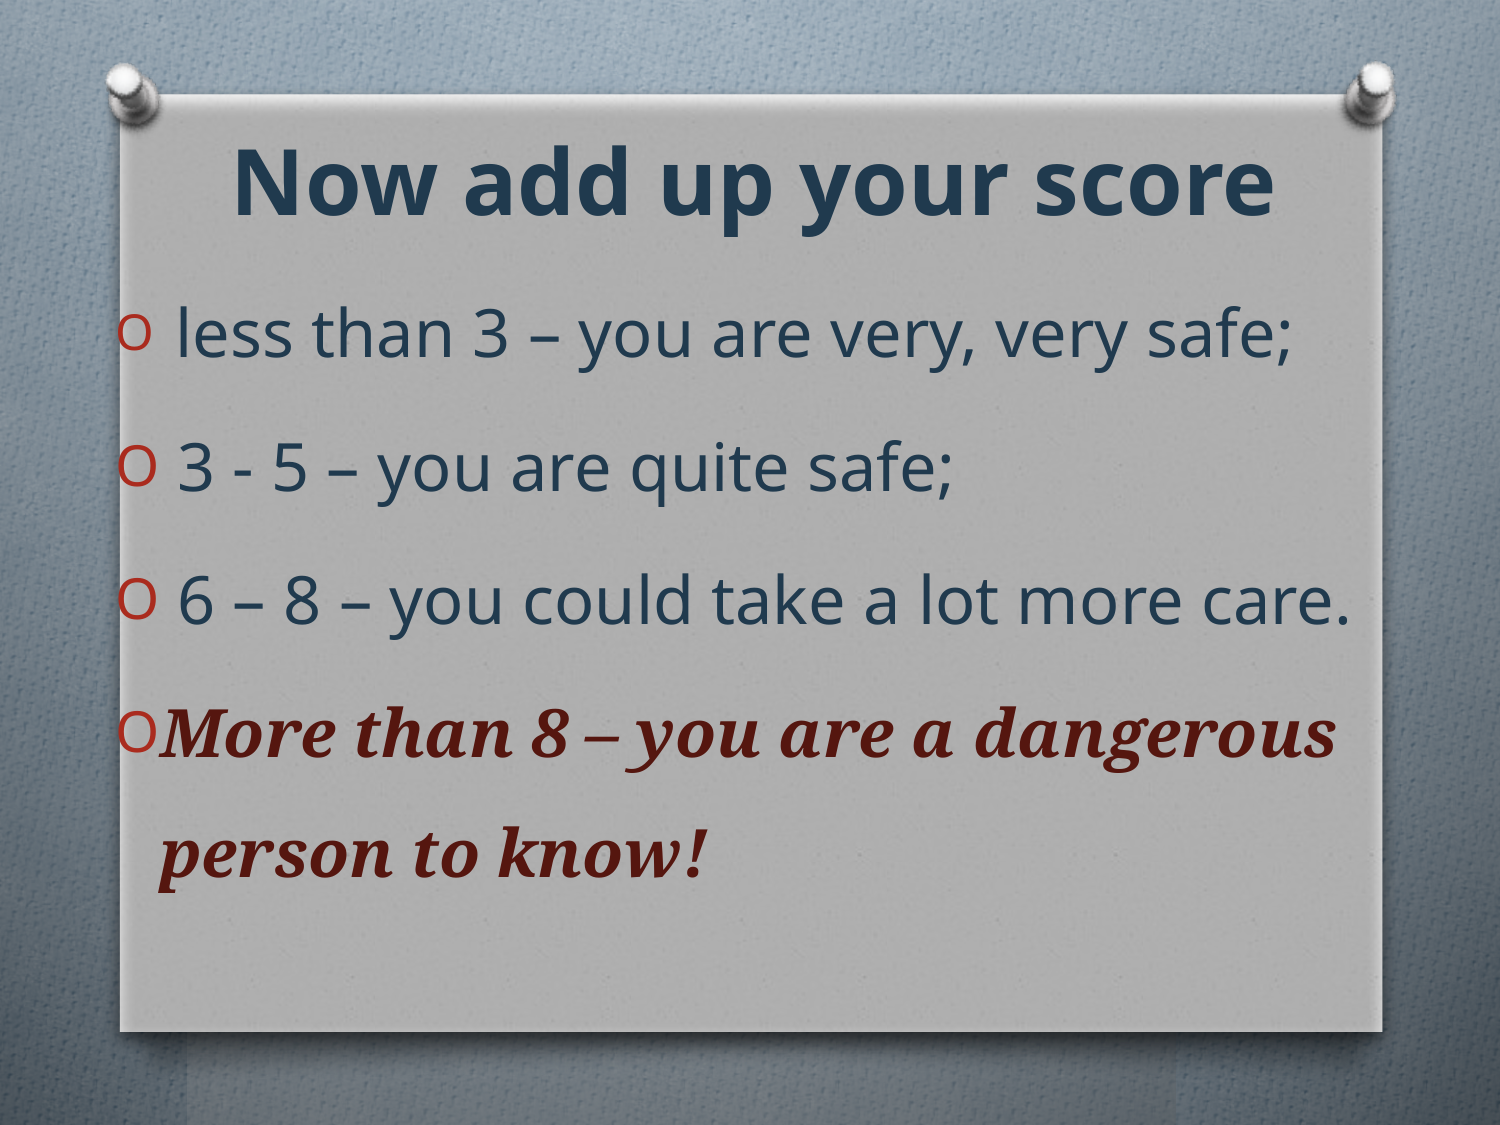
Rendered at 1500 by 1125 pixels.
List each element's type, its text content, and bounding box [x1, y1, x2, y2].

list less than 3 – you are very, very safe; 3 - 5 – you are quite safe; 6 – 8 – you could take a lot more care. More than 8 – you are a dangerous person to know! [100, 243, 1400, 835]
title Now add up your score [183, 101, 1326, 243]
picture [1317, 34, 1437, 156]
picture [76, 30, 198, 153]
